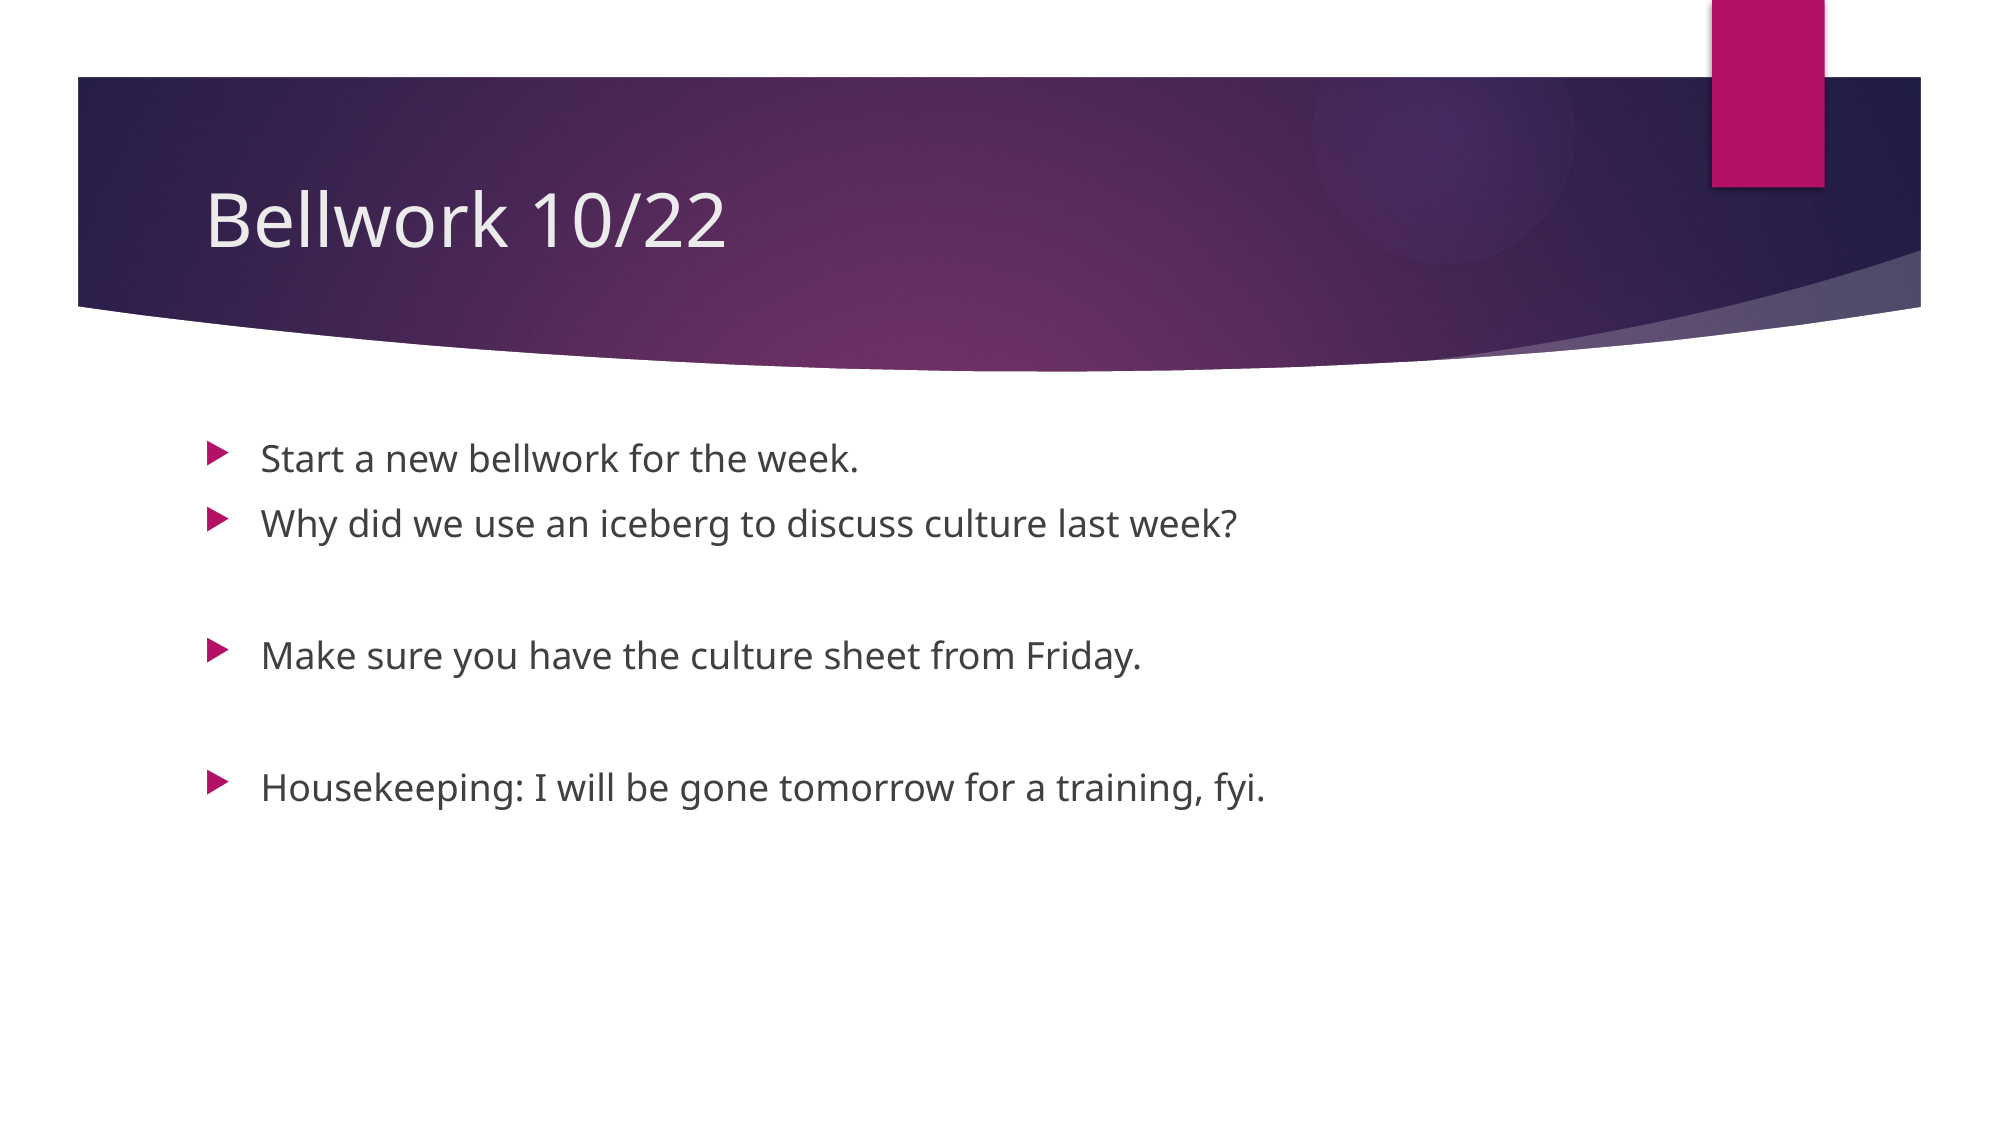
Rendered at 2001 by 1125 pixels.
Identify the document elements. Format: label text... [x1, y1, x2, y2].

list Start a new bellwork for the week. Why did we use an iceberg to discuss culture last week? Make sure you have the culture sheet from Friday. Housekeeping: I will be gone tomorrow for a training, fyi. [189, 427, 1638, 988]
title Bellwork 10/22 [189, 159, 1627, 276]
